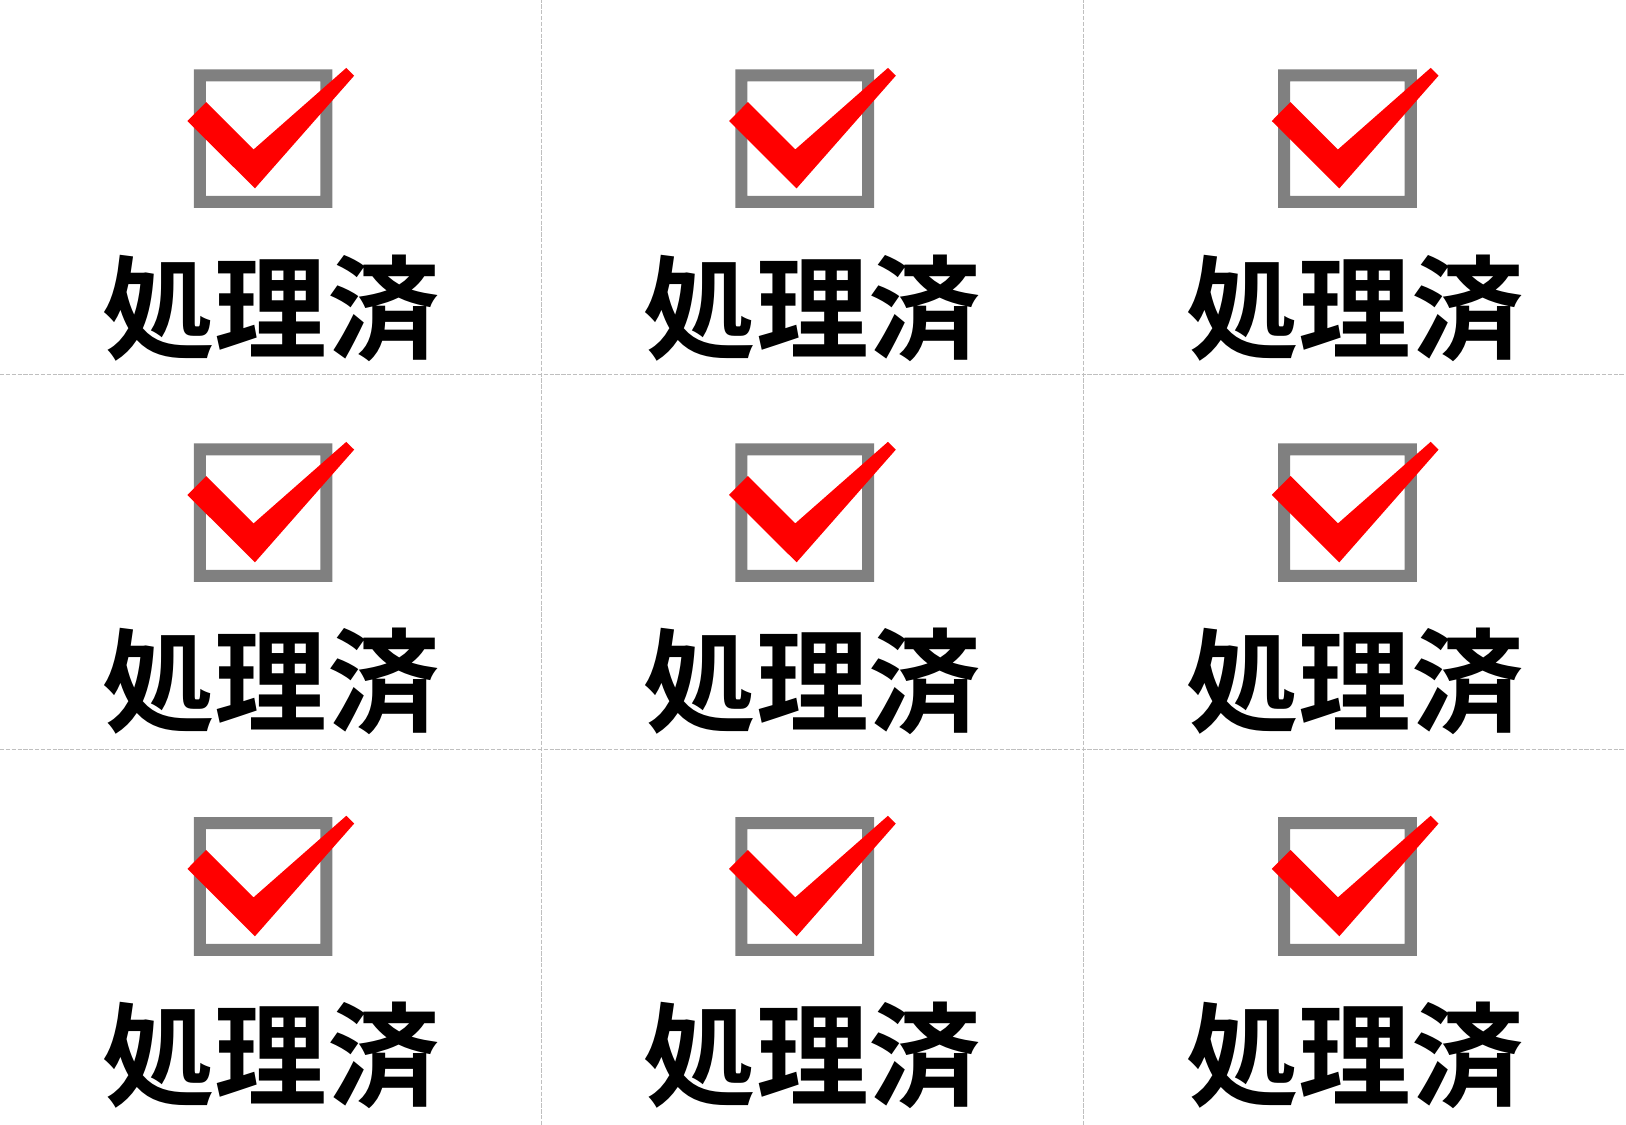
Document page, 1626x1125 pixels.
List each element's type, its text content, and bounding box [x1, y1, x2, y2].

text_box 処理済 [101, 985, 440, 1121]
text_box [1271, 441, 1439, 582]
text_box 処理済 [101, 237, 440, 373]
text_box 処理済 [643, 237, 982, 373]
text_box 処理済 [1186, 611, 1525, 747]
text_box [729, 67, 896, 208]
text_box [1271, 815, 1439, 956]
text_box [187, 441, 355, 582]
text_box 処理済 [643, 985, 982, 1121]
text_box 処理済 [643, 611, 982, 747]
text_box 処理済 [1186, 985, 1525, 1121]
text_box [729, 815, 896, 956]
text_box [729, 441, 896, 582]
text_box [187, 815, 355, 956]
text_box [187, 67, 355, 208]
text_box 処理済 [1186, 237, 1525, 373]
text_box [1271, 67, 1439, 208]
text_box 処理済 [101, 611, 440, 747]
